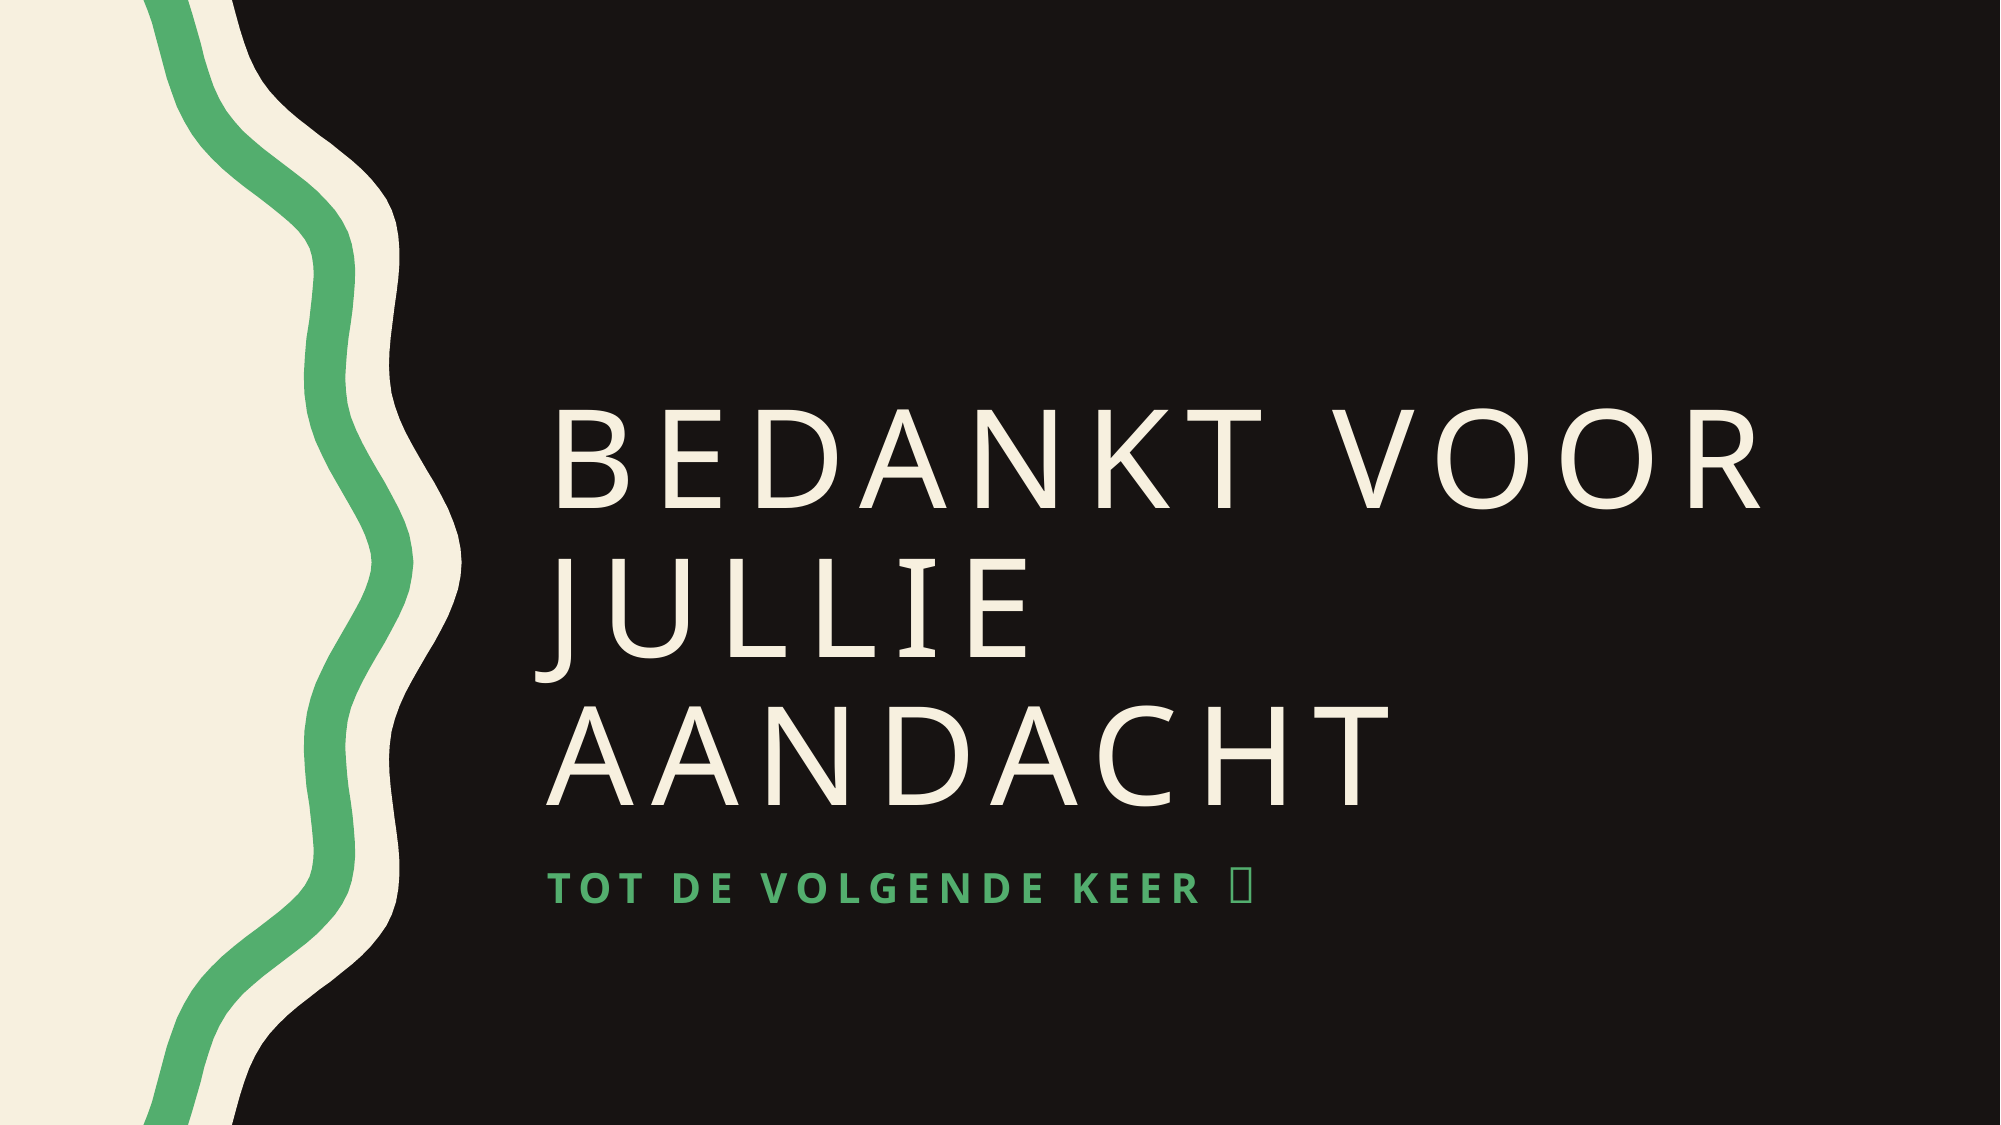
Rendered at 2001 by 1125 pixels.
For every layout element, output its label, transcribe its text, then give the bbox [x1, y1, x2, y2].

title Bedankt voor jullie aandacht [531, 176, 1875, 843]
list Tot de volgende keer  [531, 846, 1684, 1003]
